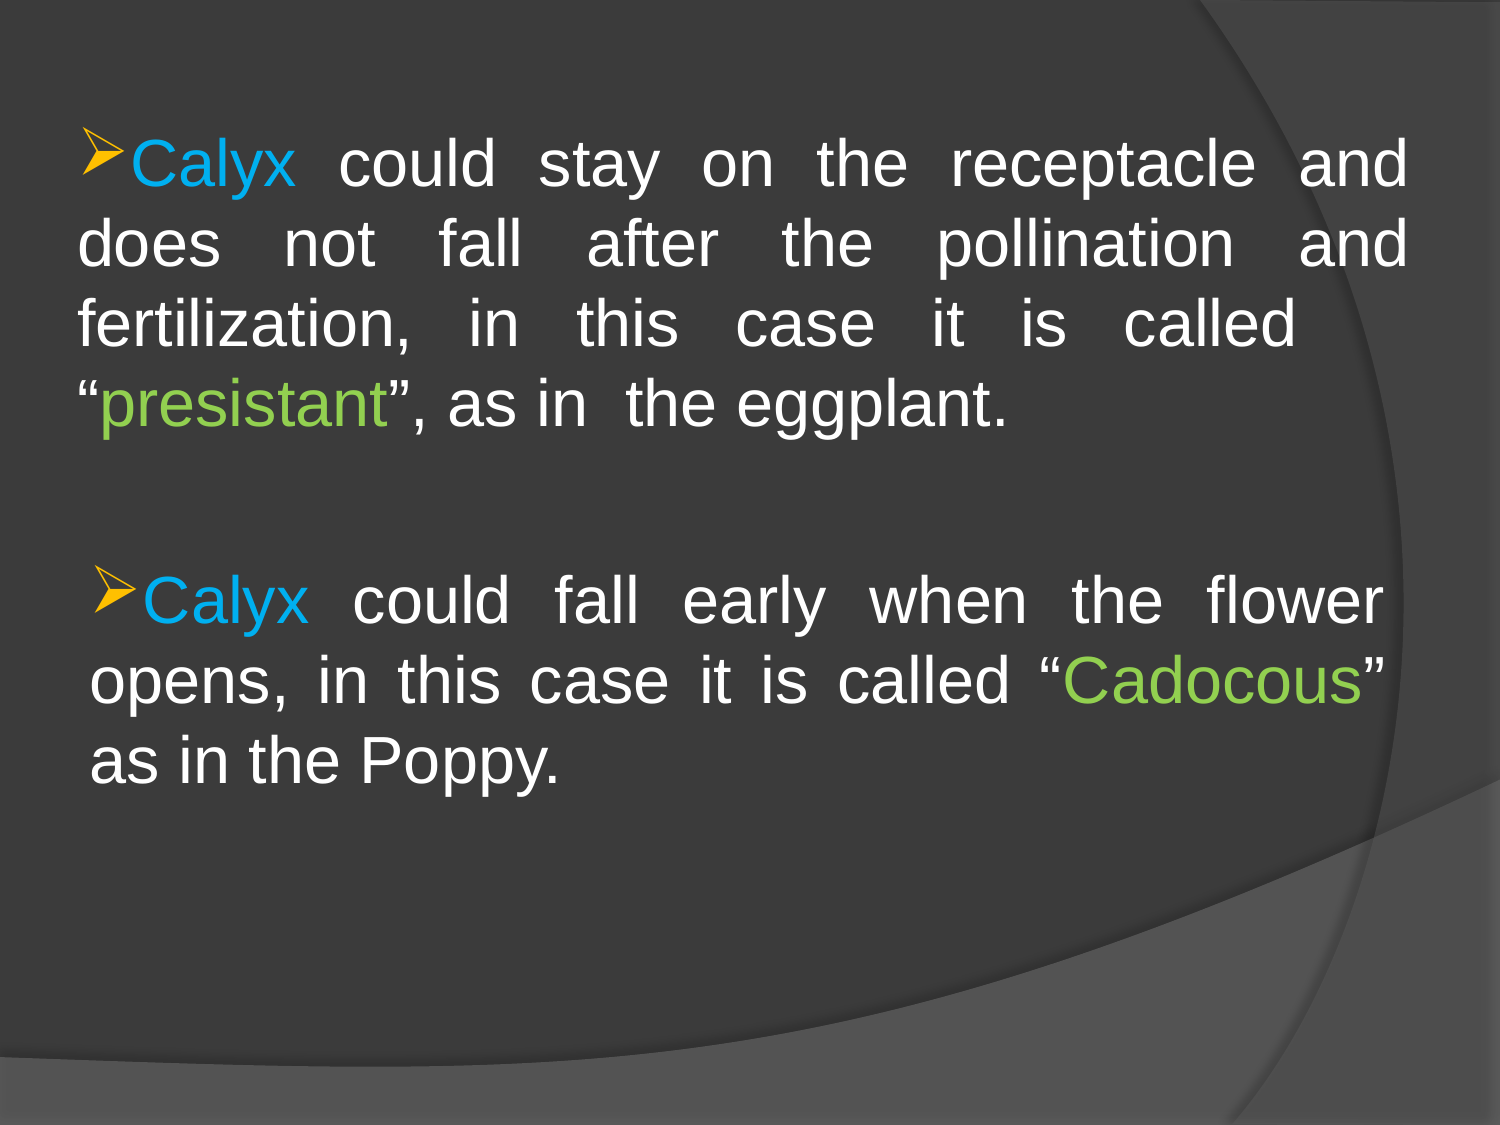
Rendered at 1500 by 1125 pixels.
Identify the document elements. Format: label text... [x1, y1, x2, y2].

text_box Calyx could fall early when the flower opens, in this case it is called “Cadocous” as in the Poppy. [75, 549, 1400, 875]
text_box Calyx could stay on the receptacle and does not fall after the pollination and fertilization, in this case it is called “presistant”, as in the eggplant. [62, 112, 1425, 447]
